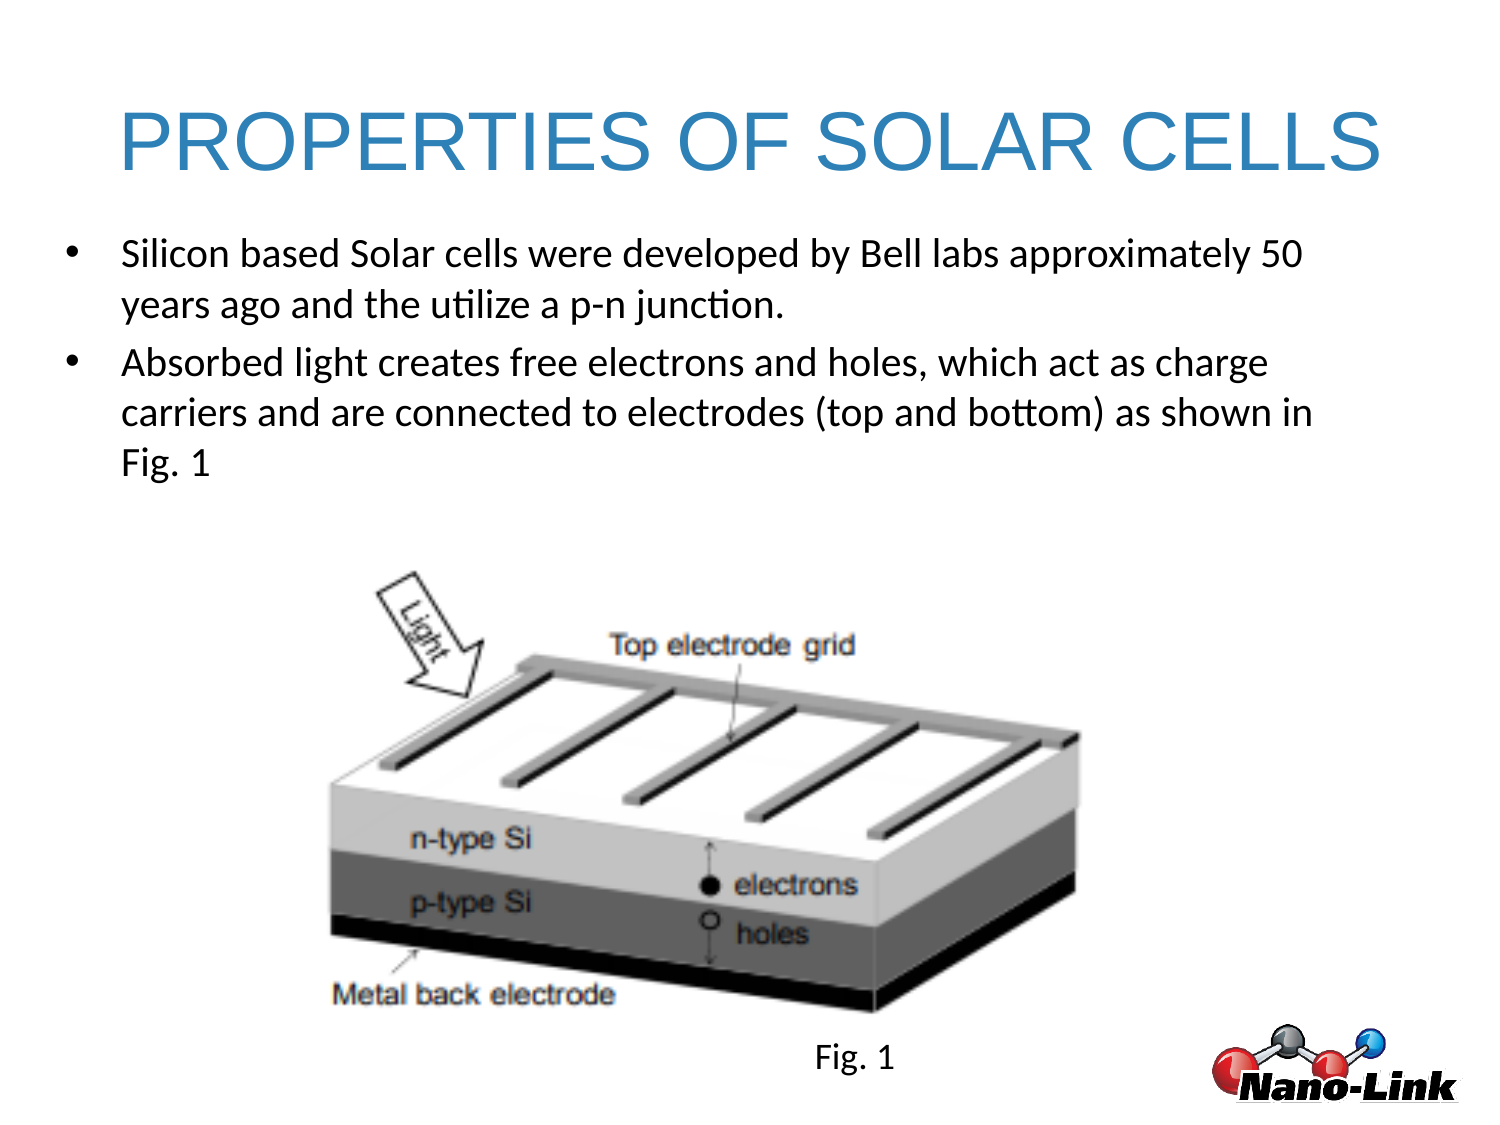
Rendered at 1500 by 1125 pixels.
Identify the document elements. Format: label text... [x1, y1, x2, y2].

list Silicon based Solar cells were developed by Bell labs approximately 50 years ago and the utilize a p-n junction. Absorbed light creates free electrons and holes, which act as charge carriers and are connected to electrodes (top and bottom) as shown in Fig. 1 [50, 218, 1389, 527]
picture [1212, 1024, 1463, 1103]
picture [52, 526, 1205, 1069]
text_box Fig. 1 [800, 1078, 913, 1085]
title PROPERTIES OF SOLAR CELLS [75, 62, 1428, 213]
